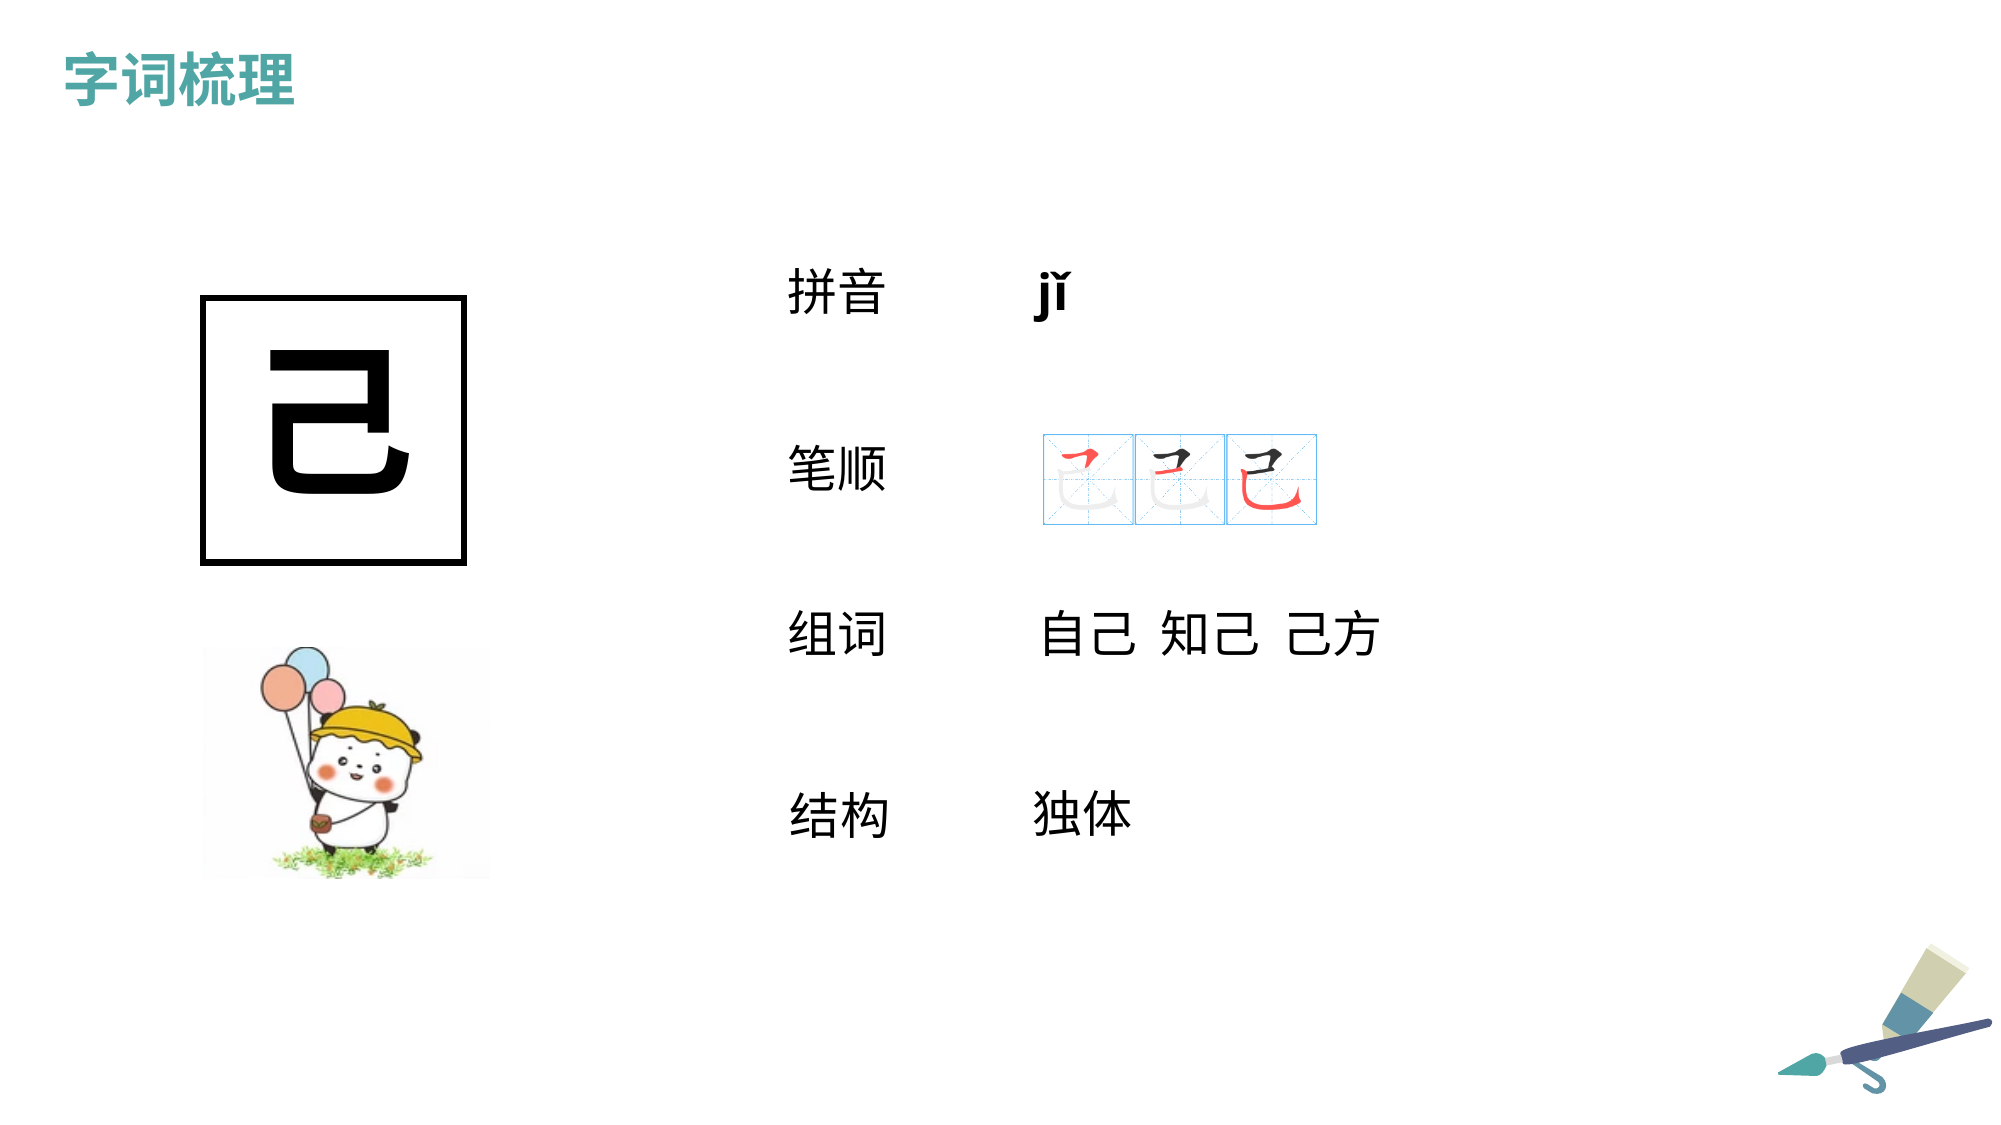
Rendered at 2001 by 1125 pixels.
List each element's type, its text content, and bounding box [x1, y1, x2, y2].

text_box [202, 297, 465, 563]
text_box 己 [233, 308, 781, 524]
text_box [1811, 945, 1974, 1125]
text_box 笔顺 [781, 429, 981, 505]
text_box 独体 [1017, 774, 1494, 850]
text_box 拼音 [772, 253, 981, 329]
text_box 组词 [772, 594, 981, 670]
text_box 字词梳理 [47, 35, 311, 121]
text_box 结构 [775, 776, 1166, 852]
picture [203, 647, 490, 879]
picture [1041, 432, 1318, 526]
text_box 自己 知己 己方 [1023, 594, 1643, 670]
text_box jǐ [1023, 253, 1231, 329]
